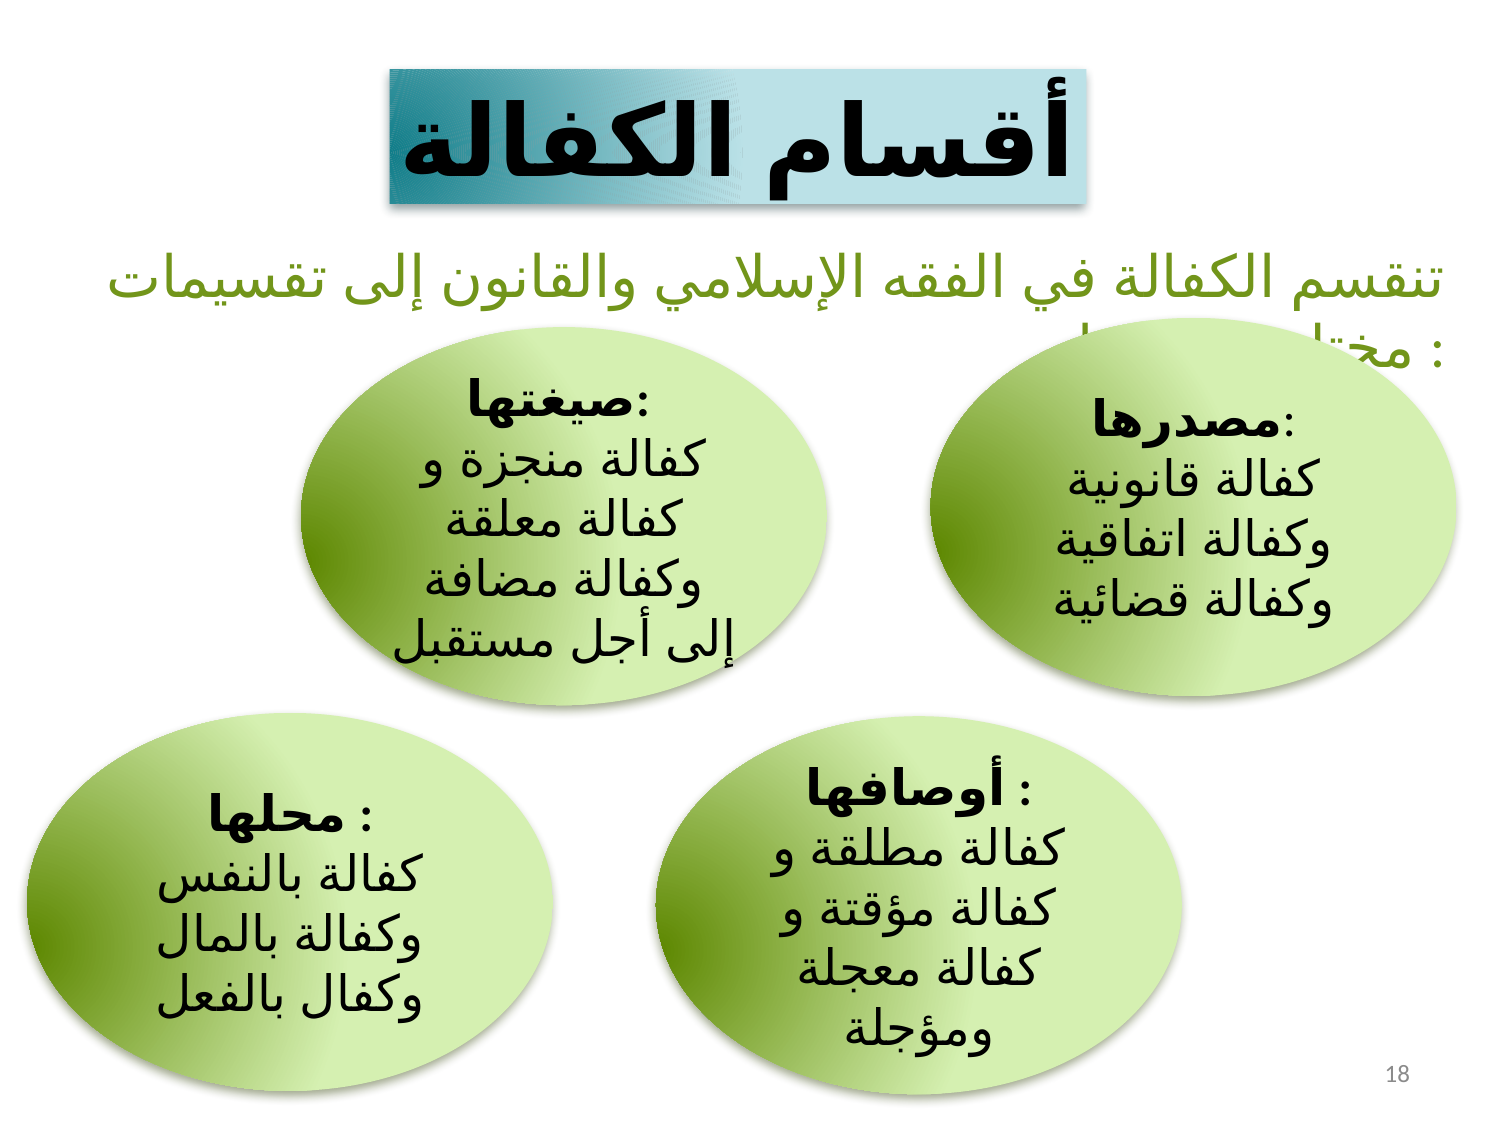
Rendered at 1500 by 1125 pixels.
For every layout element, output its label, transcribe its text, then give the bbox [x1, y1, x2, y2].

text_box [655, 715, 1183, 1095]
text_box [930, 317, 1457, 697]
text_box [26, 712, 554, 1092]
text_box أقسام الكفالة [389, 69, 1087, 204]
text_box تنقسم الكفالة في الفقه الإسلامي والقانون إلى تقسيمات مختلفة ، باعتبار : [23, 231, 1453, 387]
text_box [300, 326, 828, 706]
slide_number 18 [1182, 1042, 1425, 1103]
